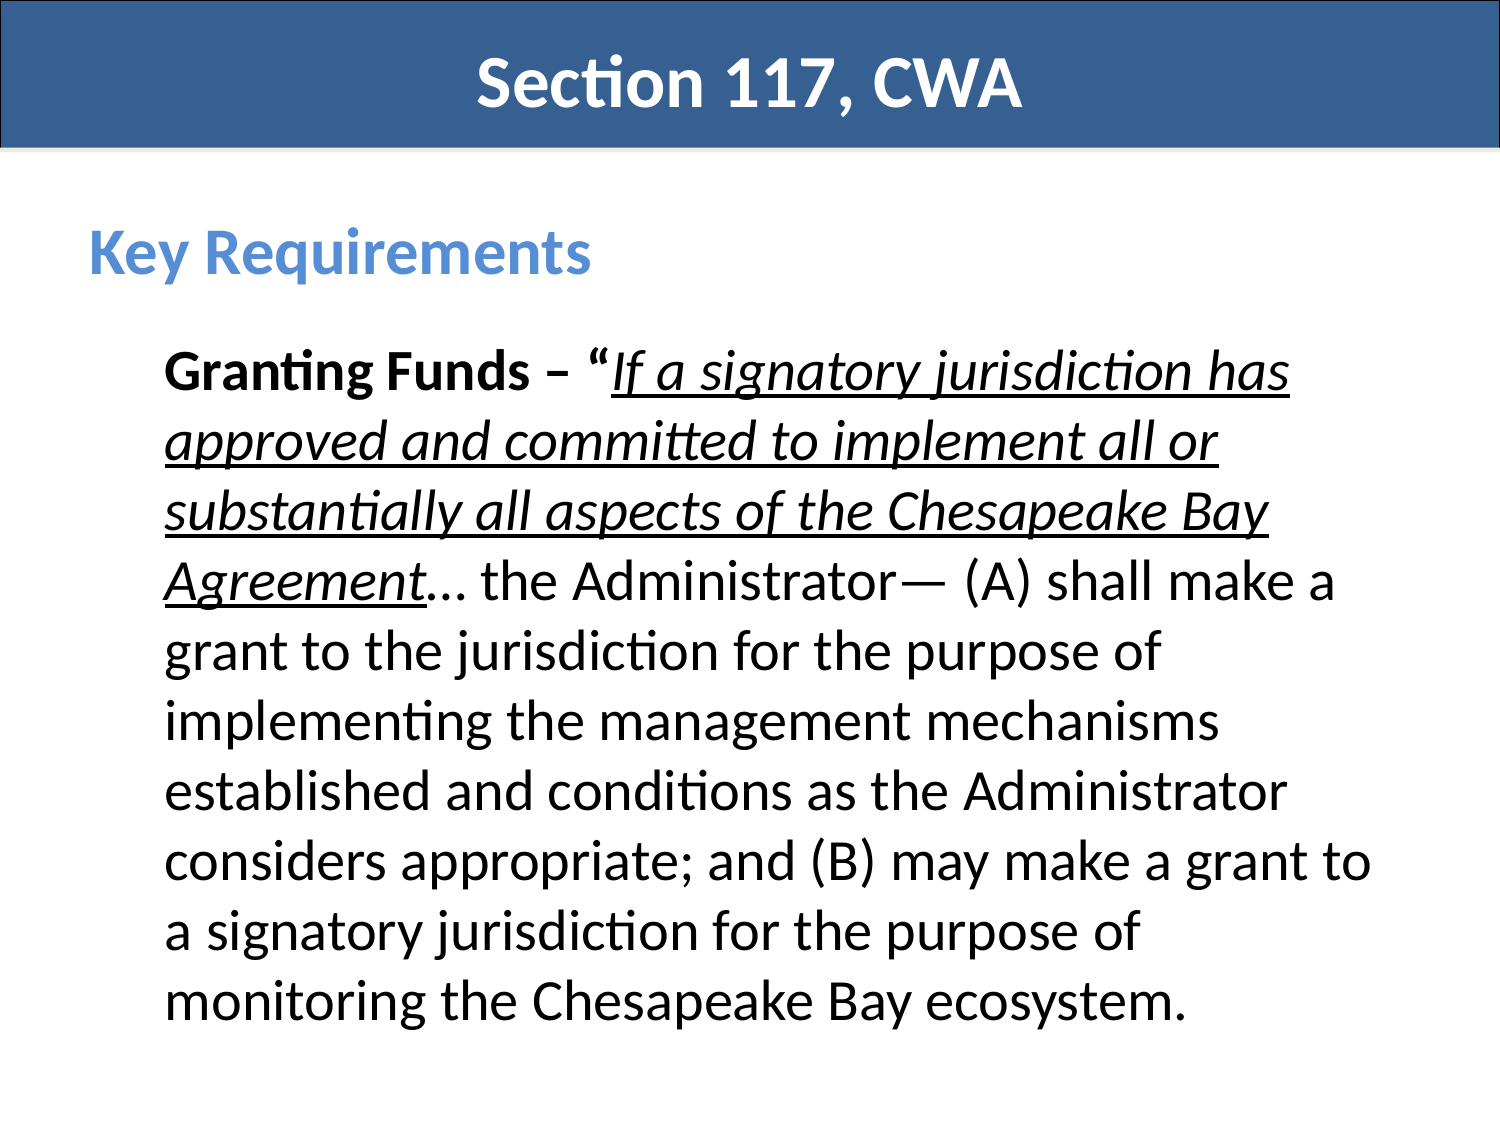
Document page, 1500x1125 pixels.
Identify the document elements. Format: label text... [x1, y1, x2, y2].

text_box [0, 0, 1500, 151]
text_box Key Requirements Granting Funds – “If a signatory jurisdiction has approved and committed to implement all or substantially all aspects of the Chesapeake Bay Agreement… the Administrator— (A) shall make a grant to the jurisdiction for the purpose of implementing the management mechanisms established and conditions as the Administrator considers appropriate; and (B) may make a grant to a signatory jurisdiction for the purpose of monitoring the Chesapeake Bay ecosystem. [74, 200, 1425, 1000]
